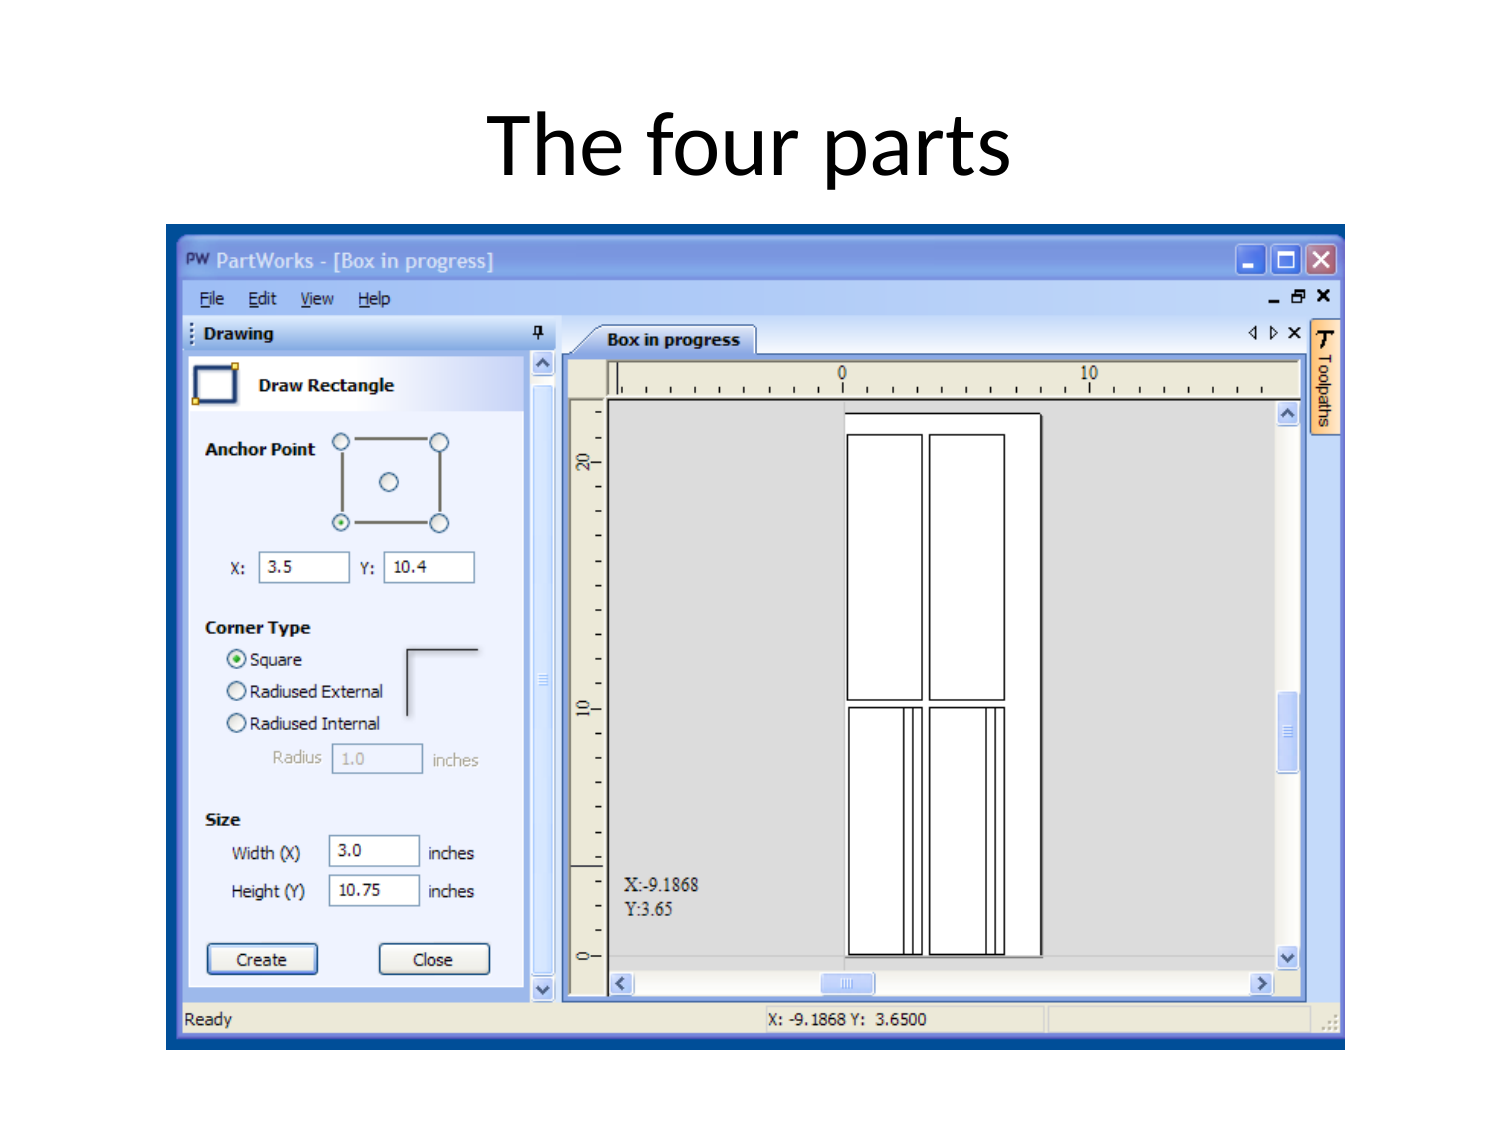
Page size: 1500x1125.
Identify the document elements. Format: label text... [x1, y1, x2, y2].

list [165, 224, 1345, 1051]
title The four parts [75, 45, 1425, 233]
